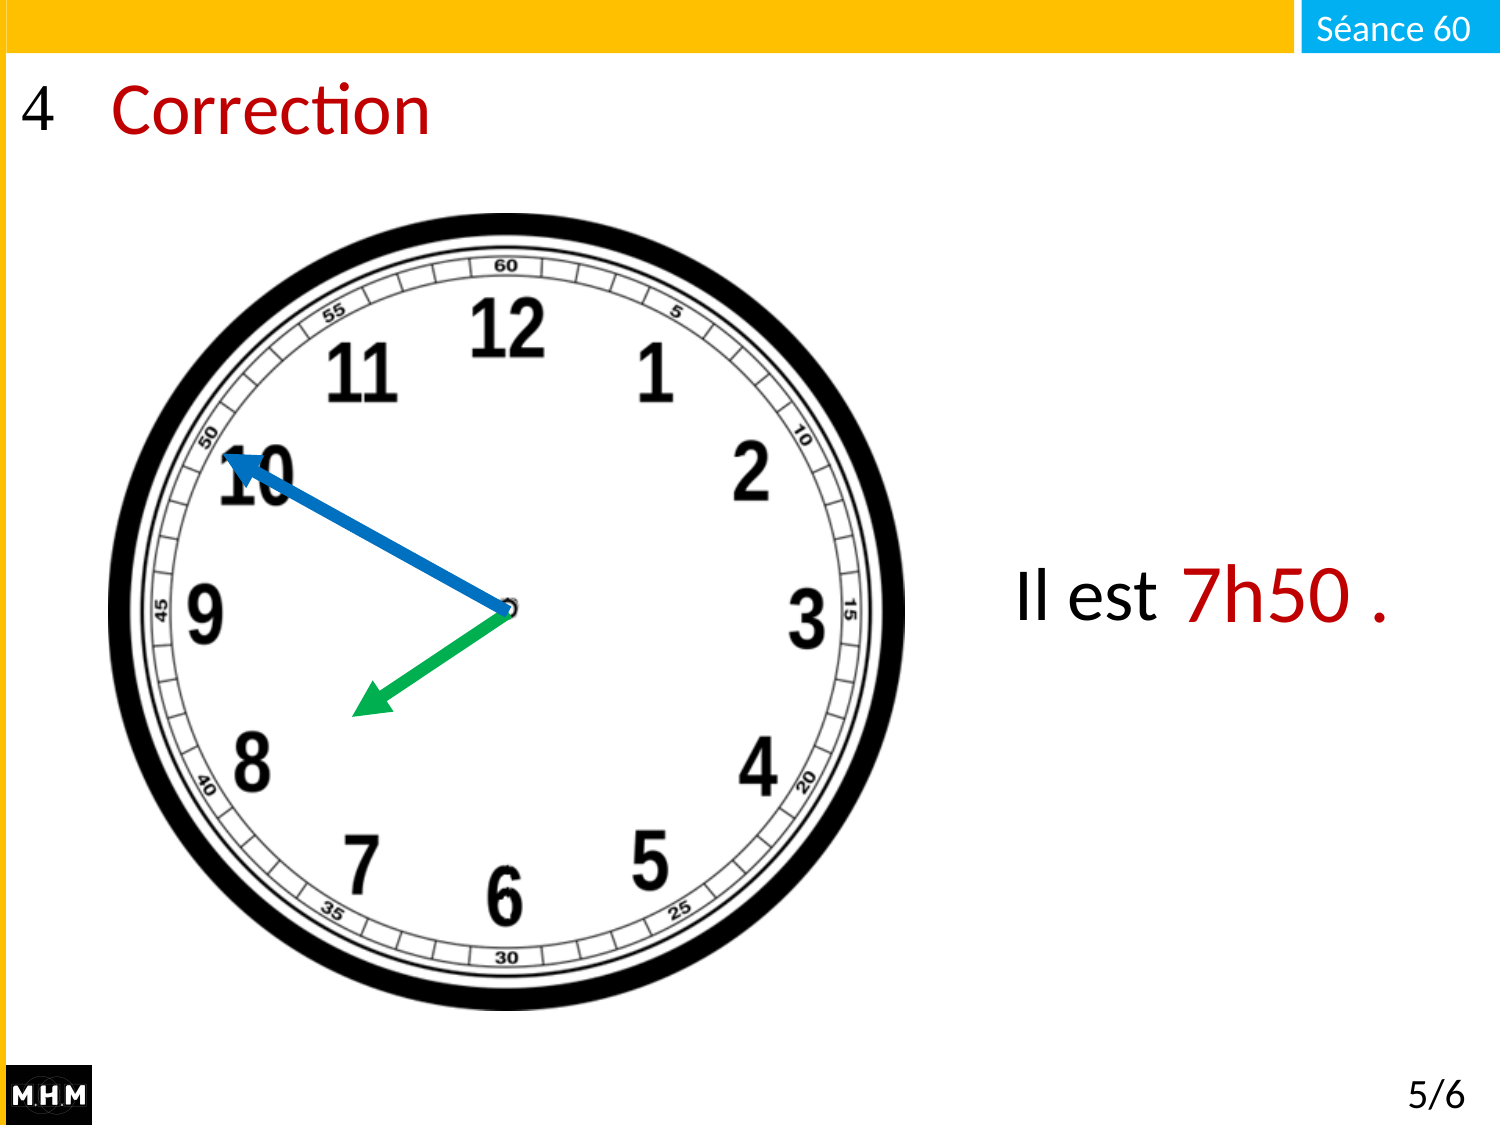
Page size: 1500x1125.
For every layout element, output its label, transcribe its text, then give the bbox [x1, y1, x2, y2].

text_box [351, 612, 509, 717]
list 5/6 [1373, 1064, 1500, 1125]
text_box Il est . . . h. [999, 546, 1160, 646]
title Correction [96, 60, 1391, 160]
picture [108, 213, 905, 1011]
picture [6, 1065, 92, 1125]
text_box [222, 453, 509, 612]
text_box 7h50 . [1160, 540, 1411, 651]
